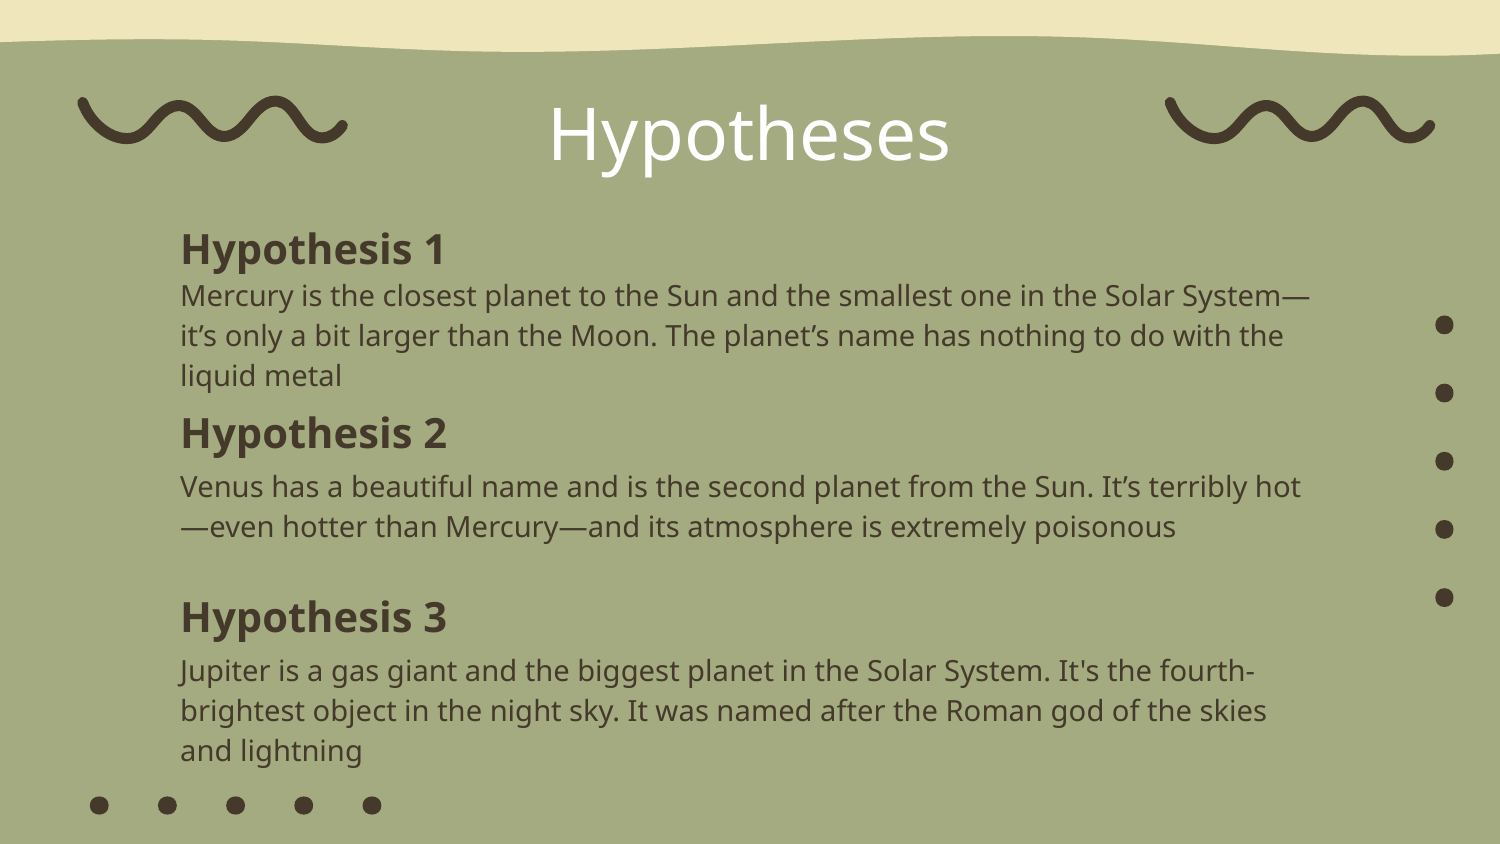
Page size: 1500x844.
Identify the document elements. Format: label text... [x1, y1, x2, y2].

subtitle Mercury is the closest planet to the Sun and the smallest one in the Solar System—it’s only a bit larger than the Moon. The planet’s name has nothing to do with the liquid metal [165, 289, 1335, 351]
text_box [1165, 95, 1436, 145]
subtitle Jupiter is a gas giant and the biggest planet in the Solar System. It's the fourth-brightest object in the night sky. It was named after the Roman god of the skies and lightning [165, 656, 1335, 719]
text_box [77, 95, 348, 145]
subtitle Hypothesis 1 [165, 218, 1335, 289]
subtitle Venus has a beautiful name and is the second planet from the Sun. It’s terribly hot—even hotter than Mercury—and its atmosphere is extremely poisonous [165, 473, 1335, 535]
subtitle Hypothesis 3 [165, 585, 1335, 656]
title Hypotheses [118, 72, 1382, 167]
subtitle Hypothesis 2 [165, 401, 1335, 473]
